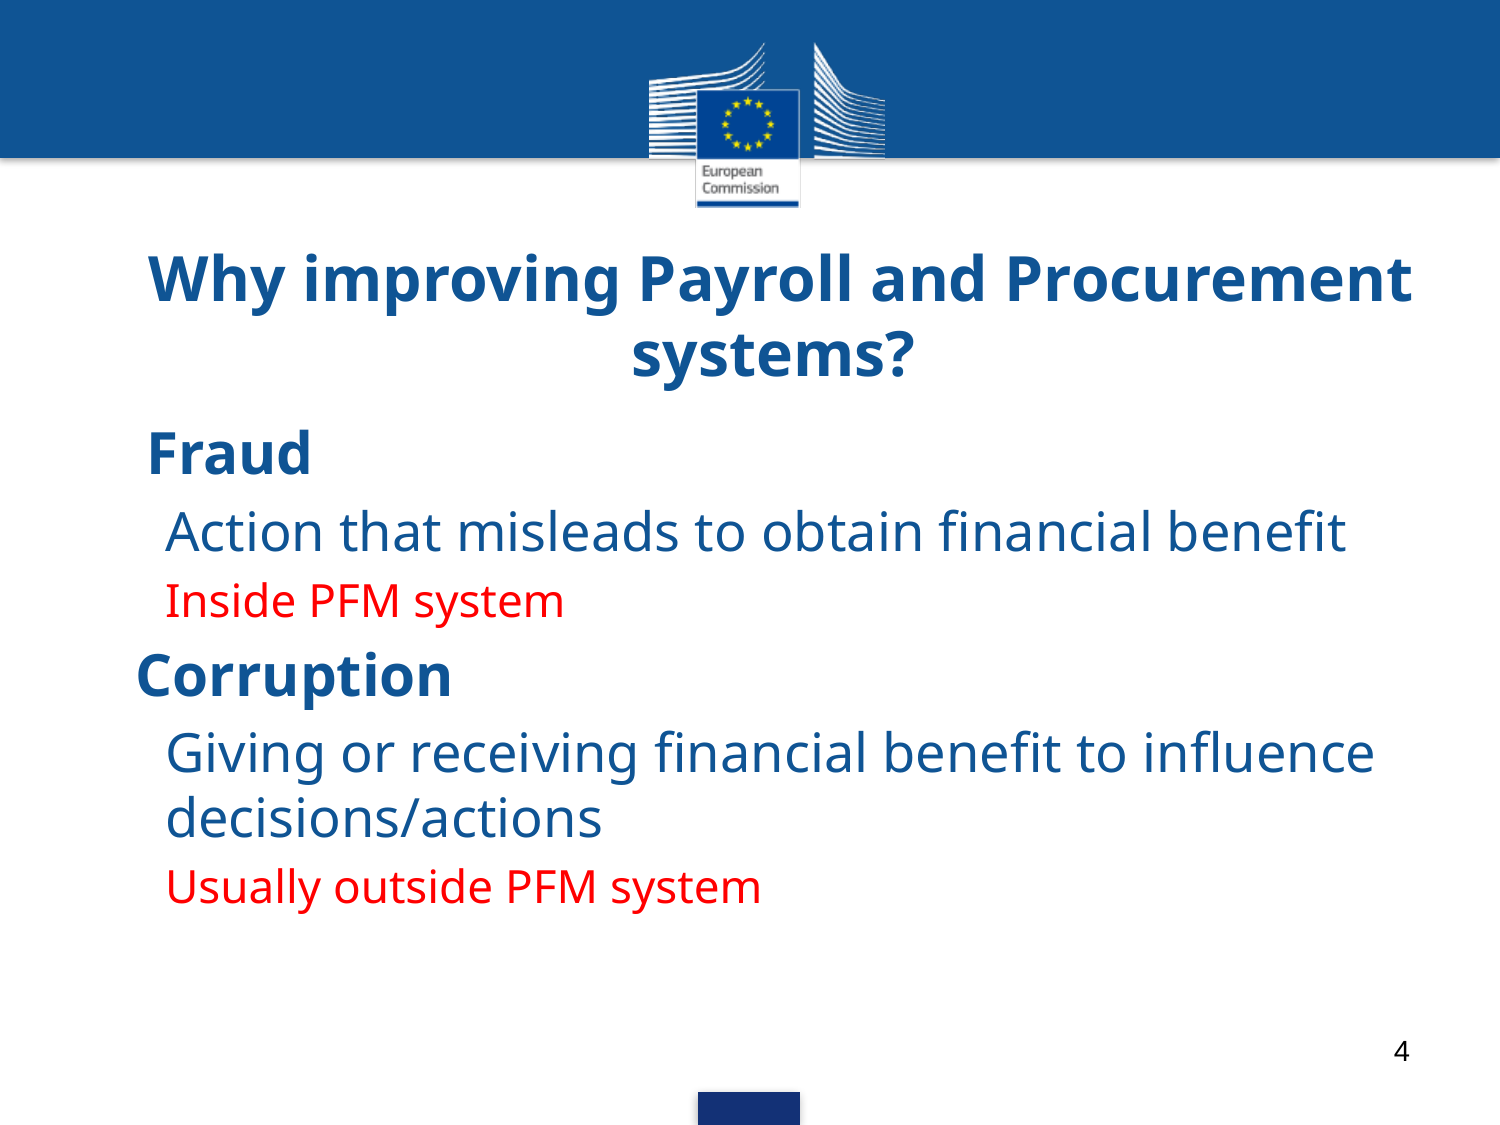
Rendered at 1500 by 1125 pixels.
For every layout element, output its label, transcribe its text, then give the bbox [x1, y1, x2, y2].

slide_number 4 [1074, 1024, 1426, 1103]
list Fraud Action that misleads to obtain financial benefit Inside PFM system Corruption Giving or receiving financial benefit to influence decisions/actions Usually outside PFM system [75, 408, 1425, 1059]
picture [649, 42, 885, 208]
title Why improving Payroll and Procurement systems? [2, 219, 1500, 408]
